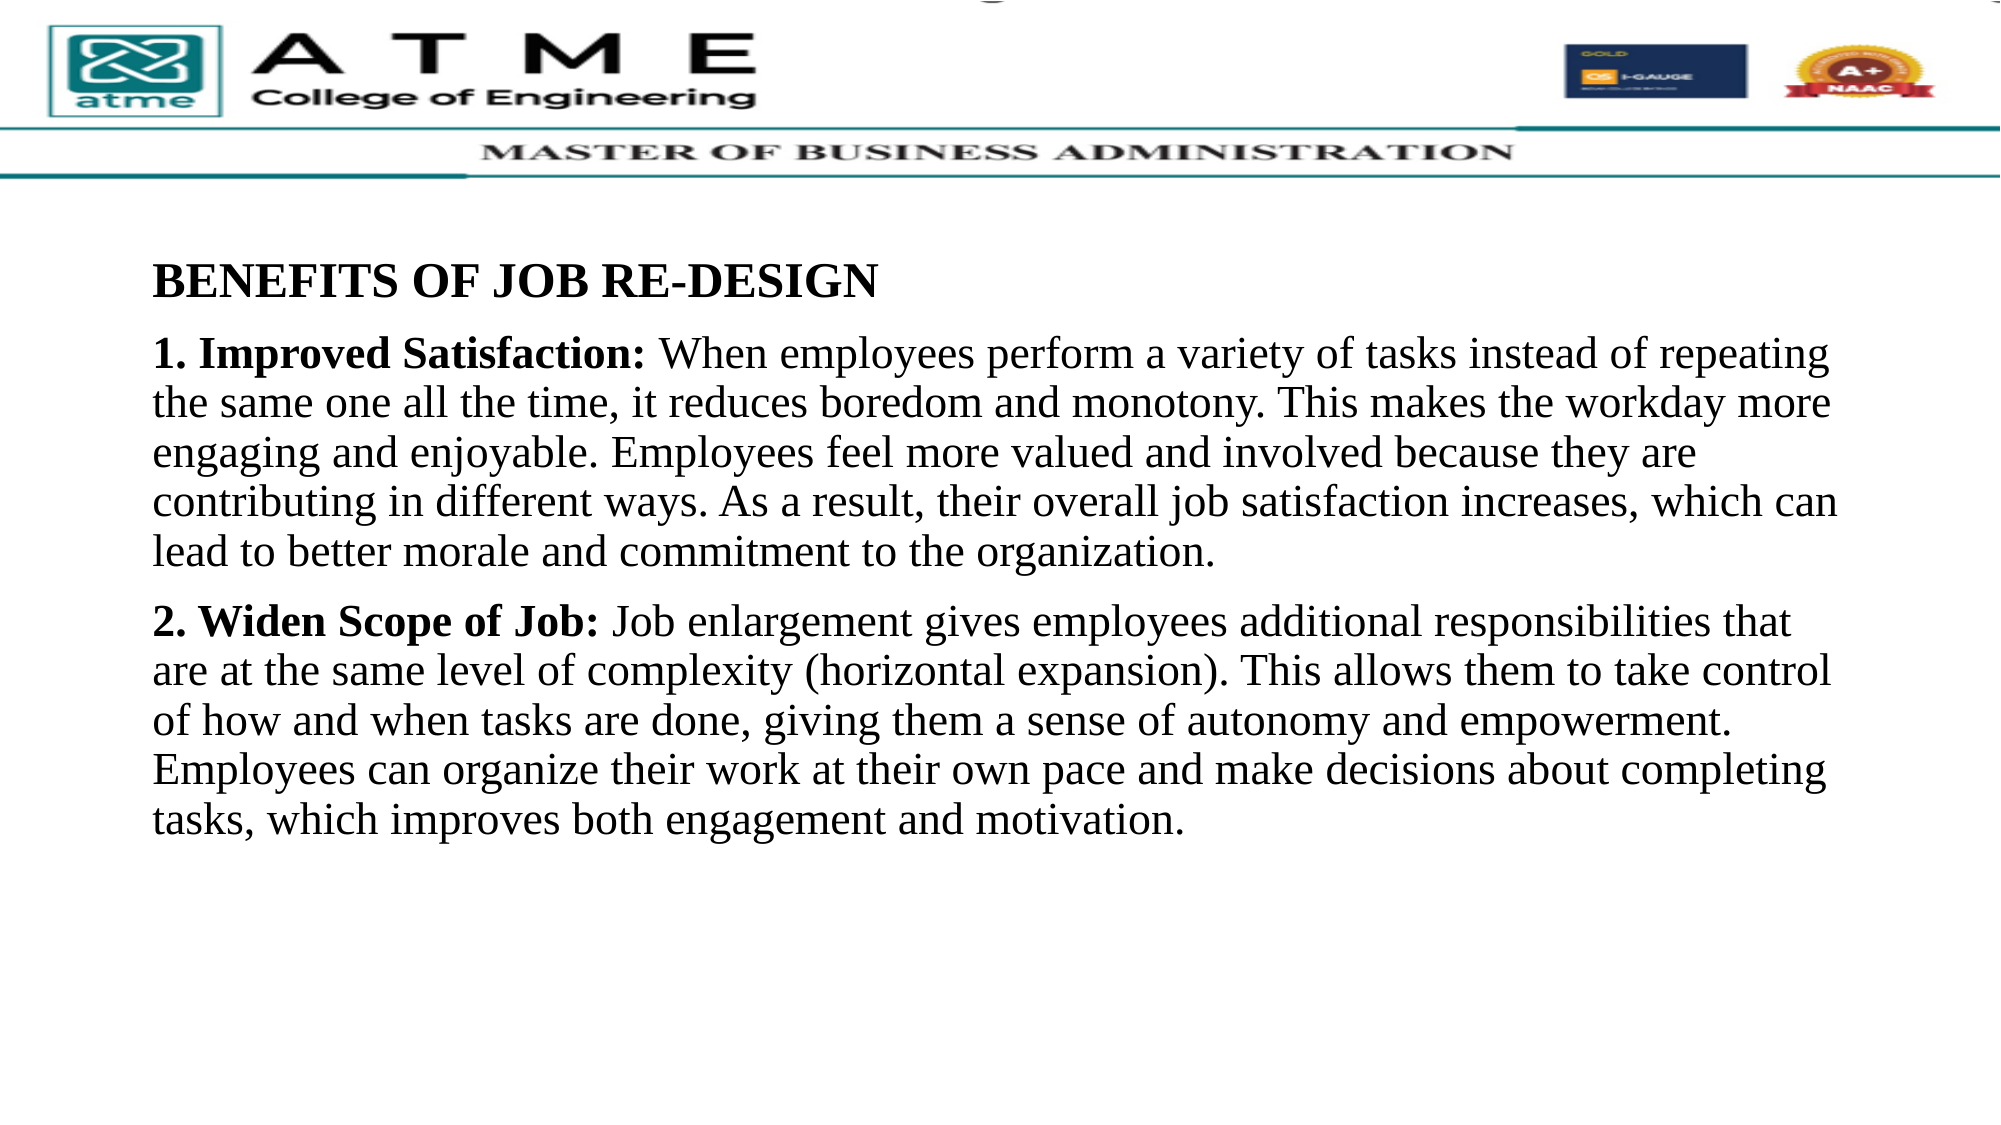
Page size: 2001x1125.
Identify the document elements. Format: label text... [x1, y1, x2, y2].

picture [0, 1, 2000, 180]
list BENEFITS OF JOB RE-DESIGN 1. Improved Satisfaction: When employees perform a variety of tasks instead of repeating the same one all the time, it reduces boredom and monotony. This makes the workday more engaging and enjoyable. Employees feel more valued and involved because they are contributing in different ways. As a result, their overall job satisfaction increases, which can lead to better morale and commitment to the organization. 2. Widen Scope of Job: Job enlargement gives employees additional responsibilities that are at the same level of complexity (horizontal expansion). This allows them to take control of how and when tasks are done, giving them a sense of autonomy and empowerment. Employees can organize their work at their own pace and make decisions about completing tasks, which improves both engagement and motivation. [137, 246, 1863, 1014]
